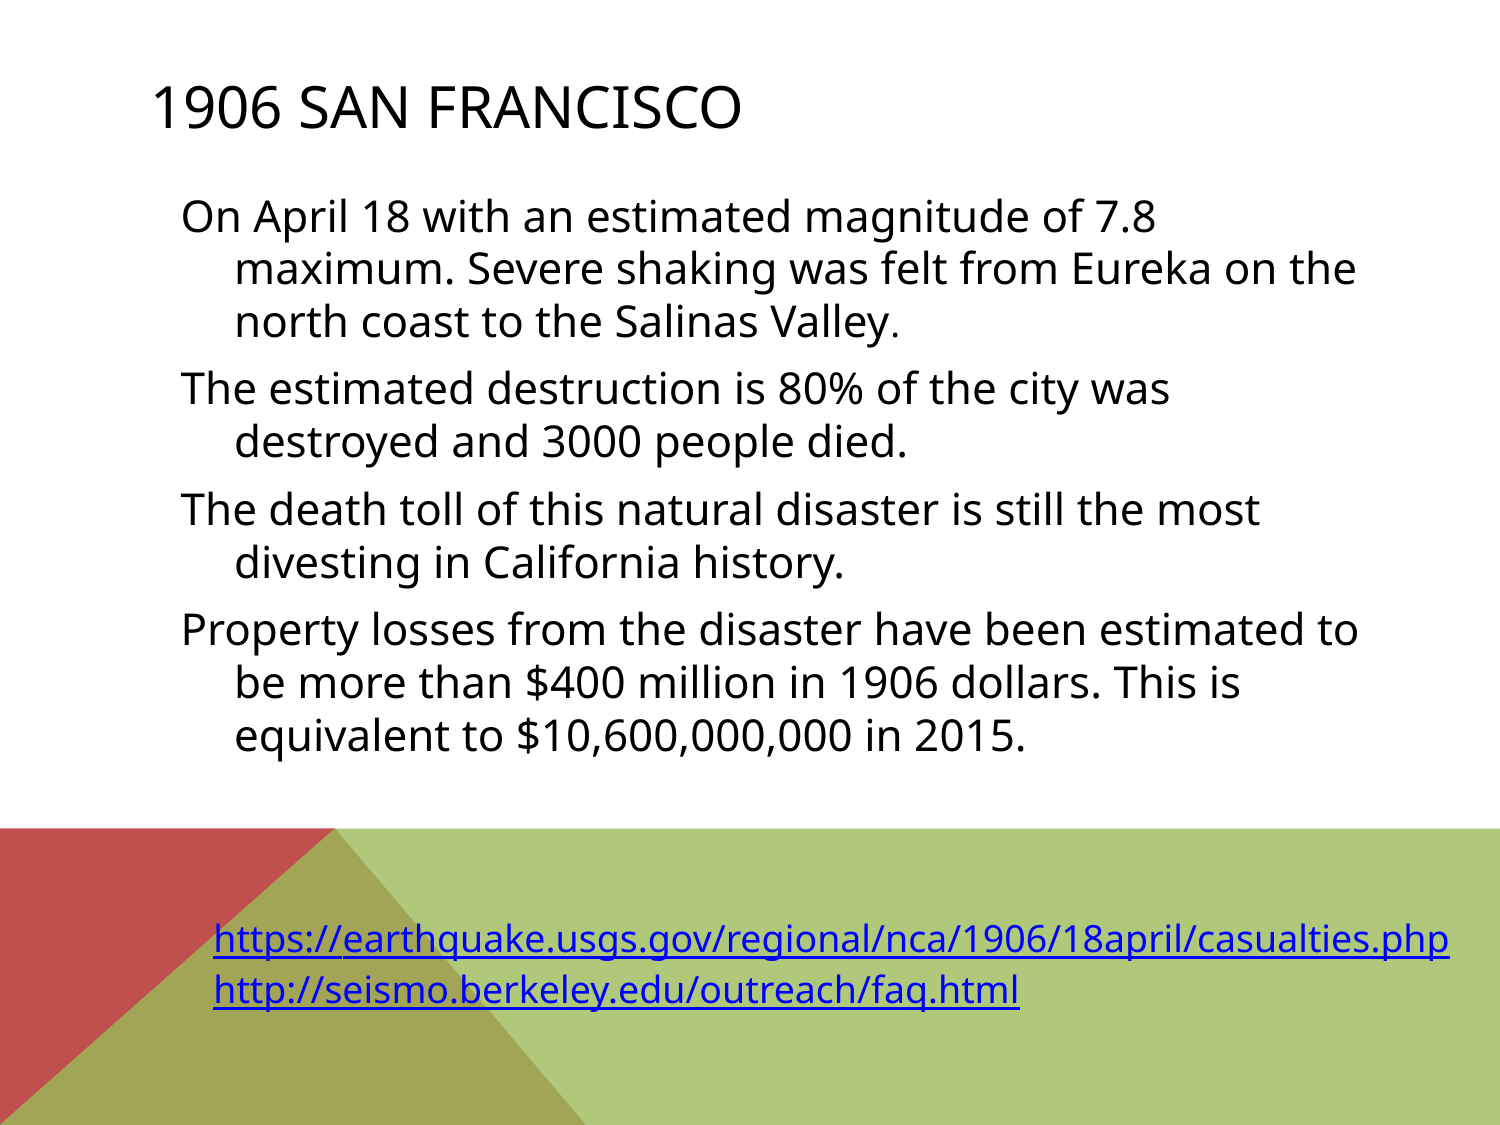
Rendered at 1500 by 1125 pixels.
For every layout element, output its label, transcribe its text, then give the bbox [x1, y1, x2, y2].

title 1906 San Francisco [135, 60, 1369, 150]
list On April 18 with an estimated magnitude of 7.8 maximum. Severe shaking was felt from Eureka on the north coast to the Salinas Valley. The estimated destruction is 80% of the city was destroyed and 3000 people died. The death toll of this natural disaster is still the most divesting in California history. Property losses from the disaster have been estimated to be more than $400 million in 1906 dollars. This is equivalent to $10,600,000,000 in 2015. [165, 180, 1400, 768]
text_box https://earthquake.usgs.gov/regional/nca/1906/18april/casualties.php http://seismo.berkeley.edu/outreach/faq.html [198, 908, 1466, 1070]
